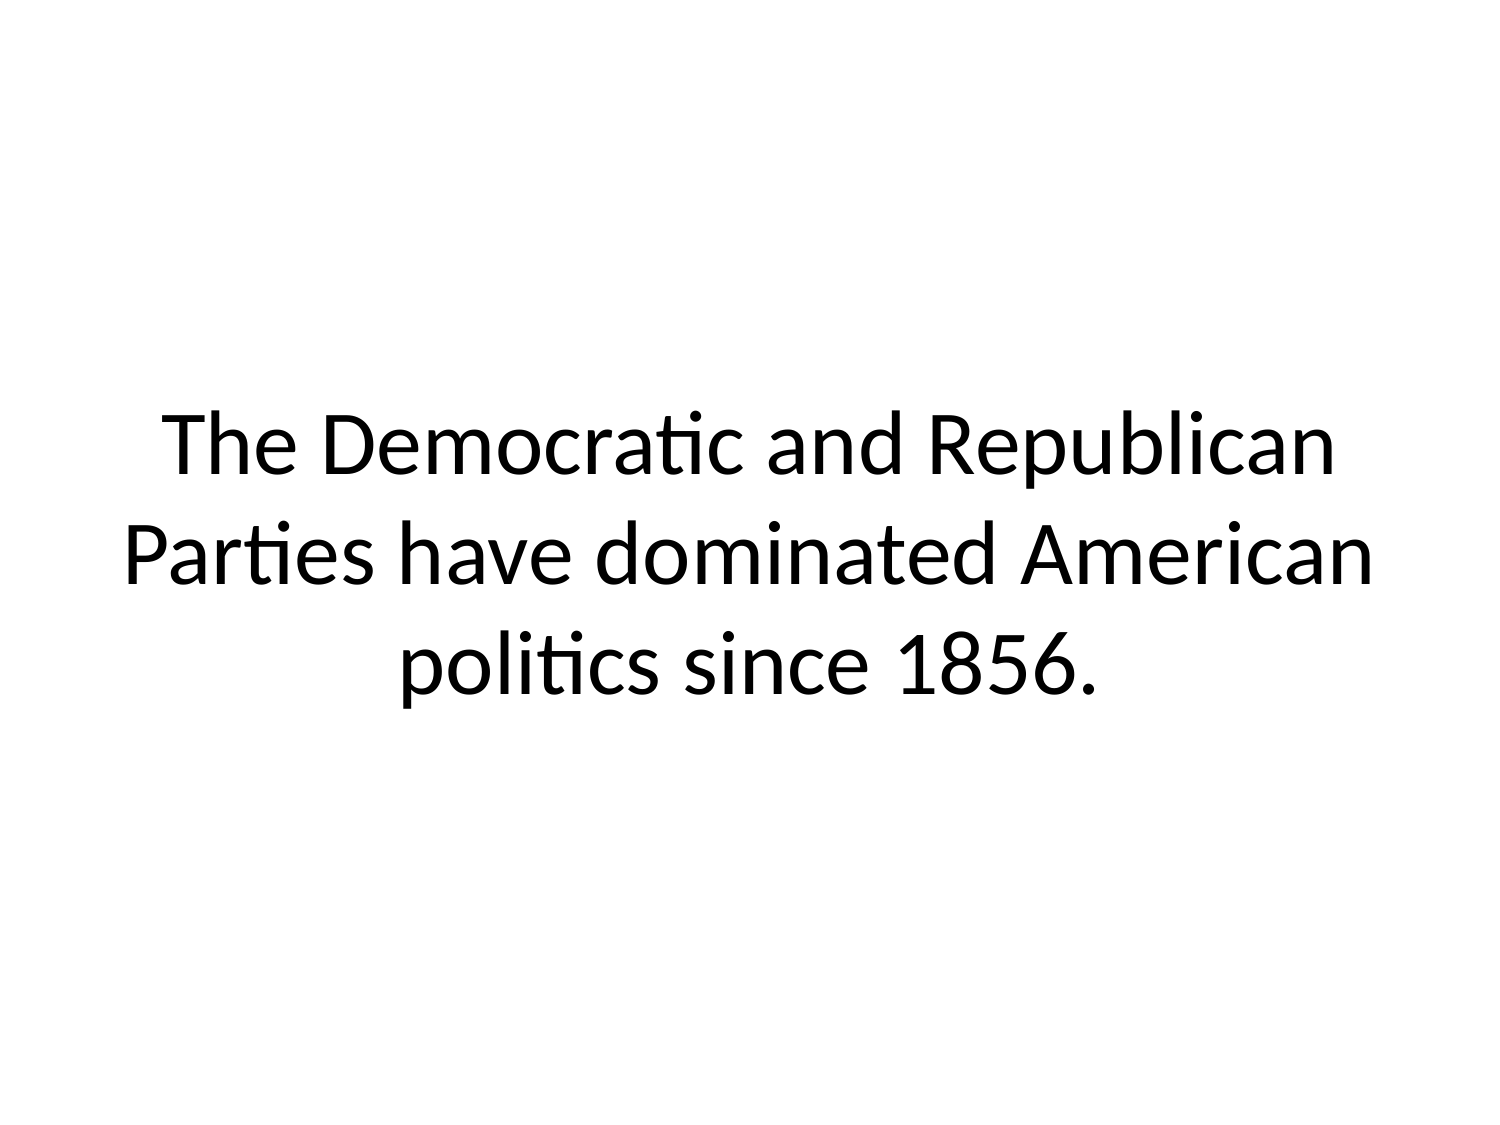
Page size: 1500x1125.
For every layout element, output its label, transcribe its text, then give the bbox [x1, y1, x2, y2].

title The Democratic and Republican Parties have dominated American politics since 1856. [74, 44, 1426, 1051]
